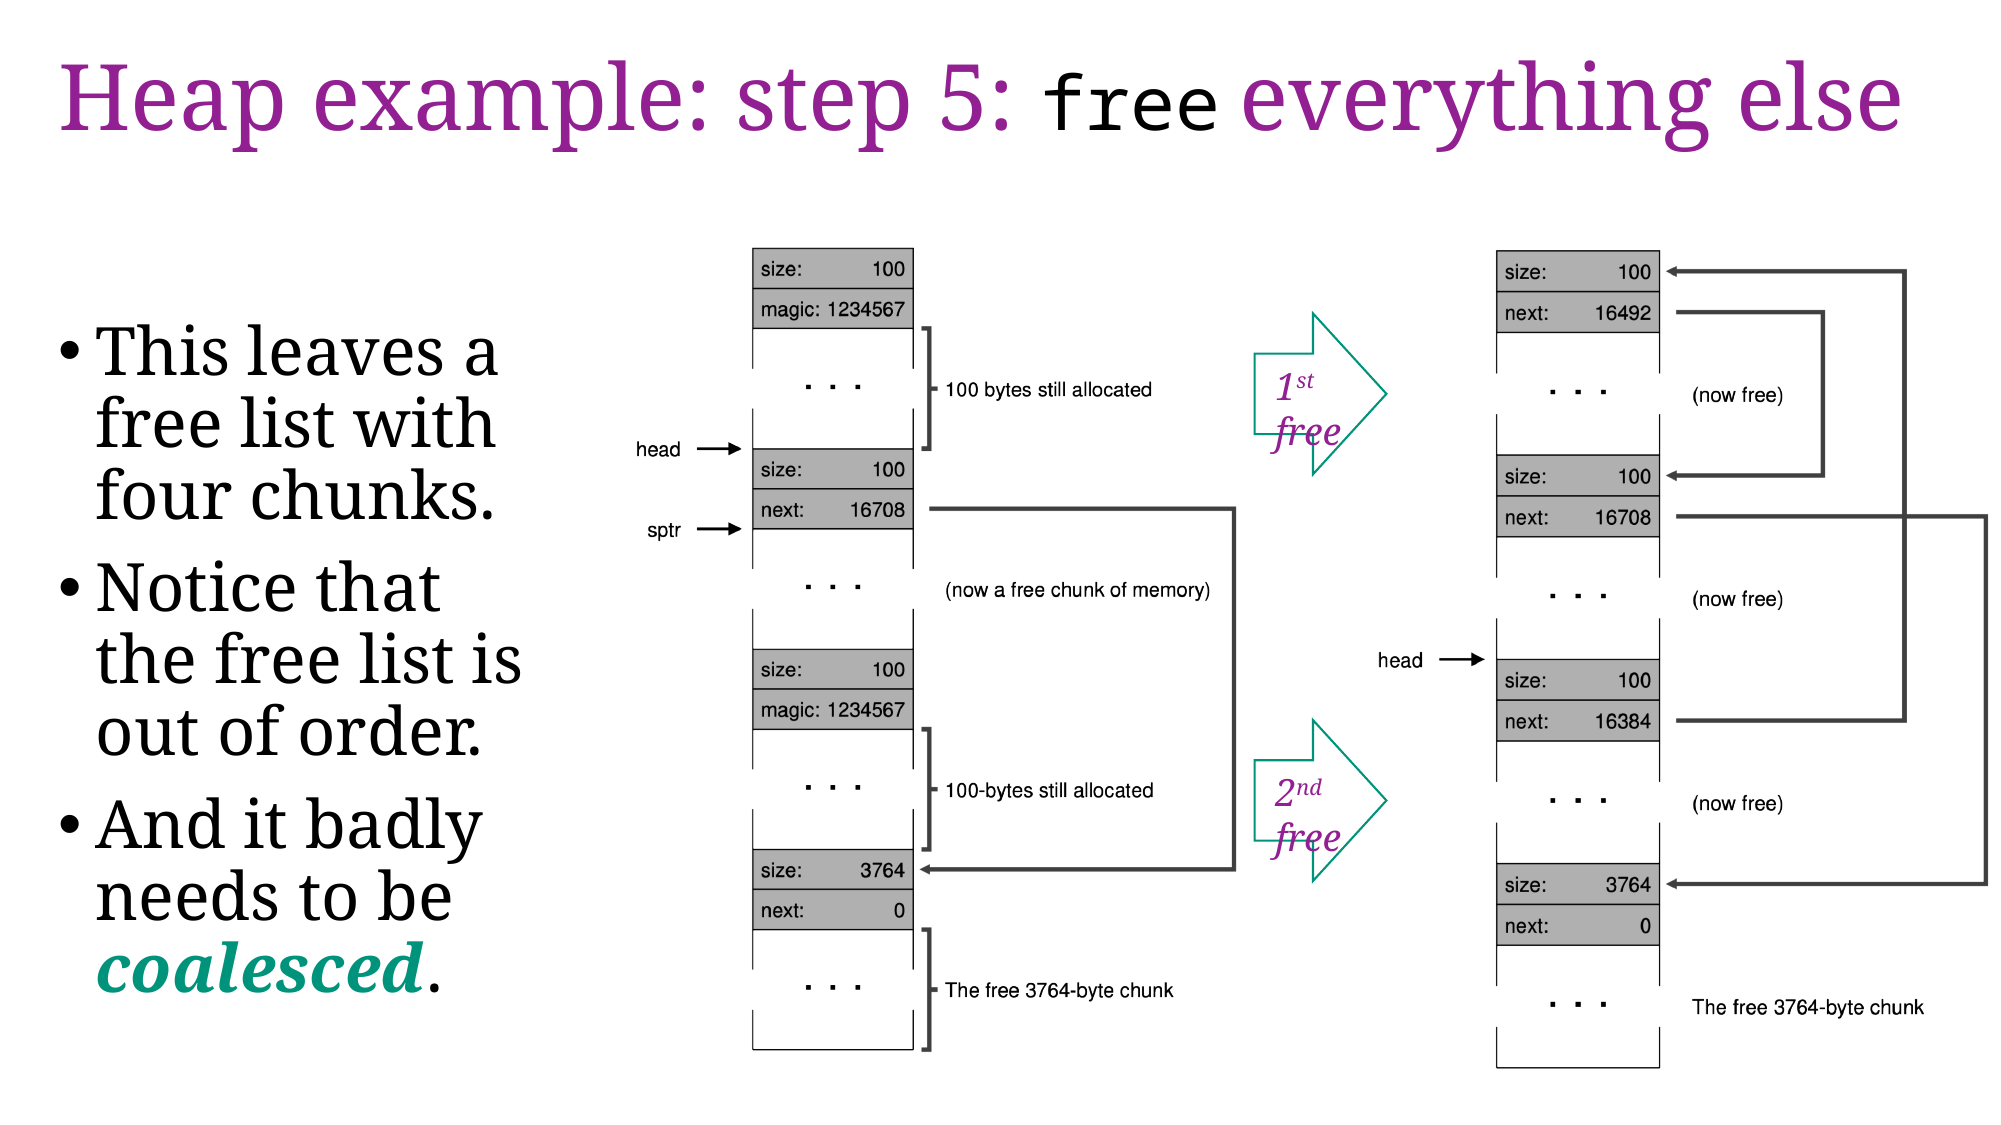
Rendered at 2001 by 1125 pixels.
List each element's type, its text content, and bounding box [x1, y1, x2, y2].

title Heap example: step 5: free everything else [43, 25, 1953, 176]
picture [623, 233, 1246, 1057]
picture [1368, 233, 2000, 1074]
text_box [1254, 313, 1387, 475]
list This leaves a free list with four chunks. Notice that the free list is out of order. And it badly needs to be coalesced. [43, 233, 550, 1091]
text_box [1254, 720, 1396, 881]
